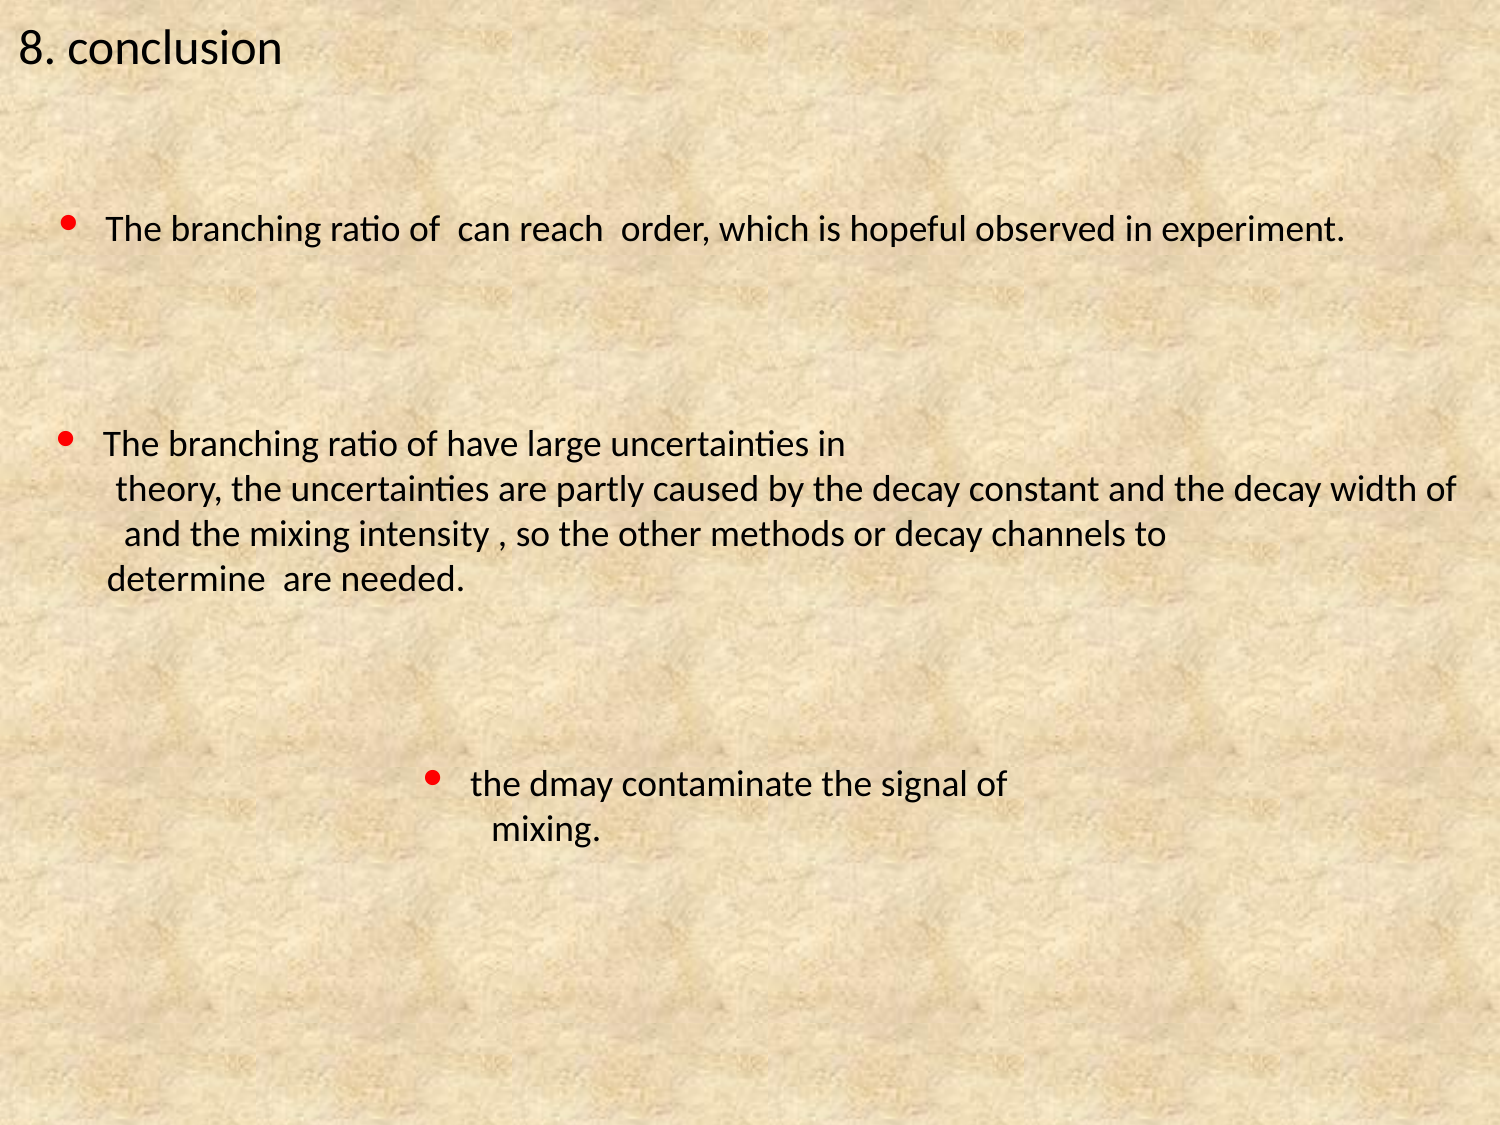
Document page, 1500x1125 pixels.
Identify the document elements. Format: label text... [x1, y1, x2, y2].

picture [0, 0, 1500, 1125]
text_box 8. conclusion [3, 7, 299, 82]
